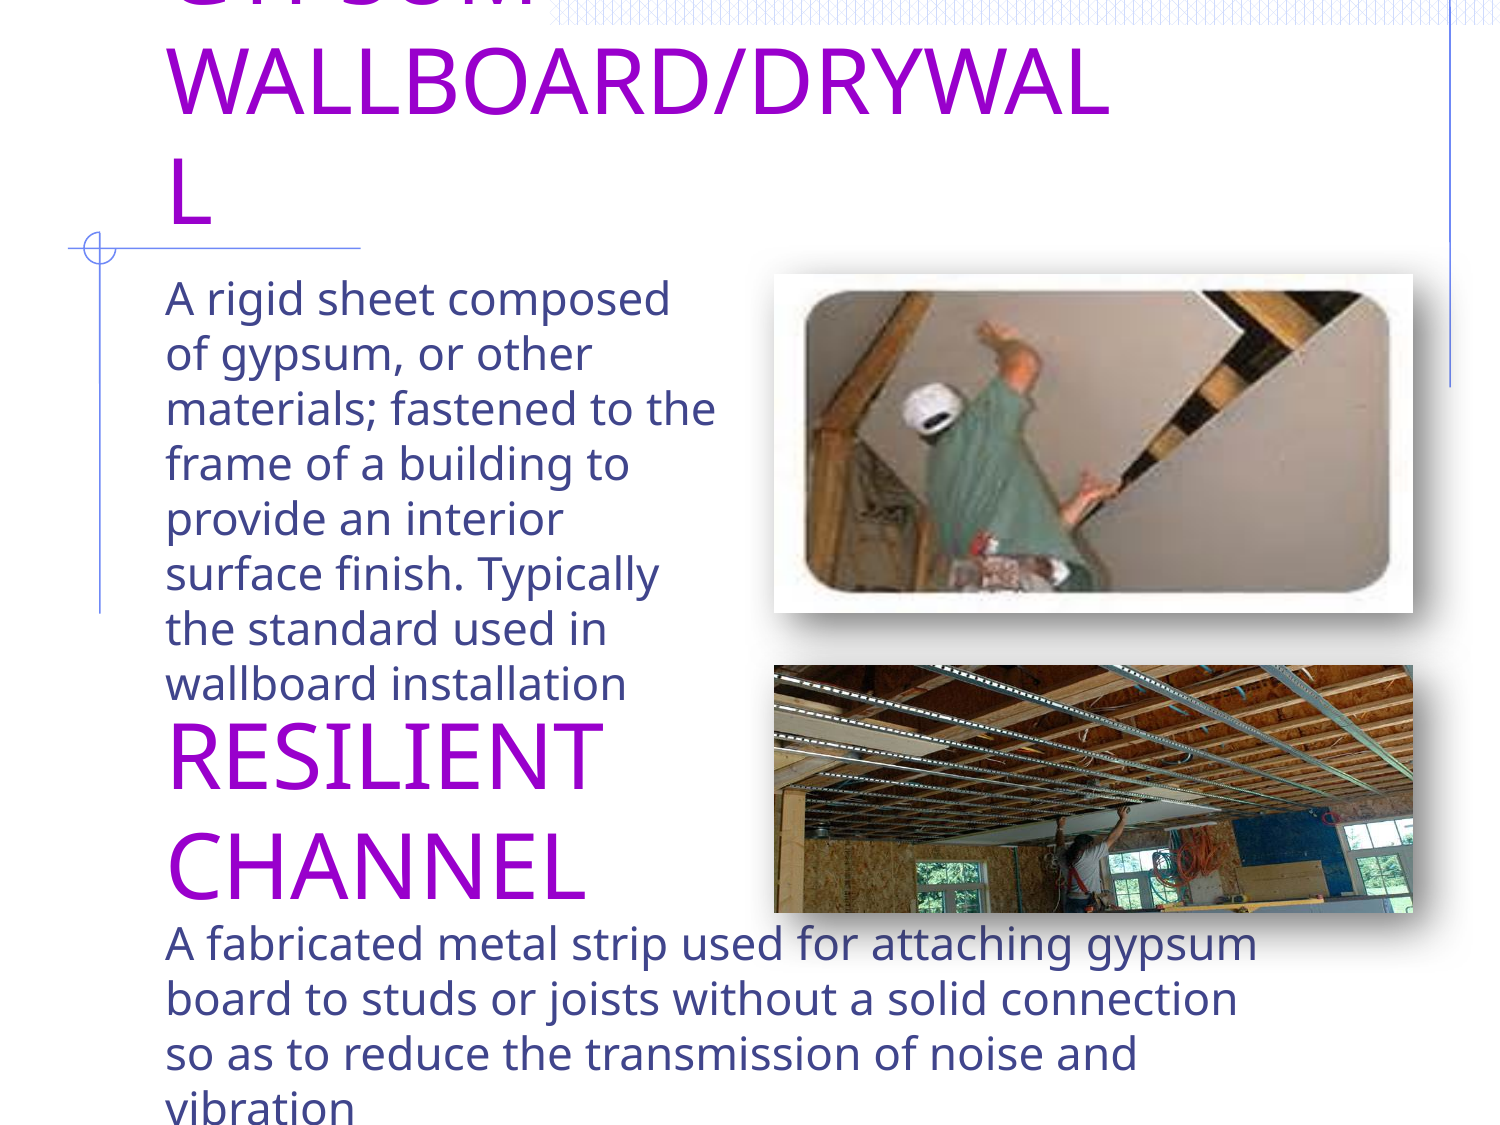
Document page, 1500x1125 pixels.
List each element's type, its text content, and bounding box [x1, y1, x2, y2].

list A rigid sheet composed of gypsum, or other materials; fastened to the frame of a building to provide an interior surface finish. Typically the standard used in wallboard installation [150, 262, 738, 563]
list RESILIENT CHANNEL [150, 812, 705, 907]
list GYPSUM WALLBOARD/DRYWALL [150, 99, 1150, 250]
picture [774, 665, 1413, 913]
picture [774, 274, 1413, 613]
list A fabricated metal strip used for attaching gypsum board to studs or joists without a solid connection so as to reduce the transmission of noise and vibration [150, 907, 1300, 1088]
